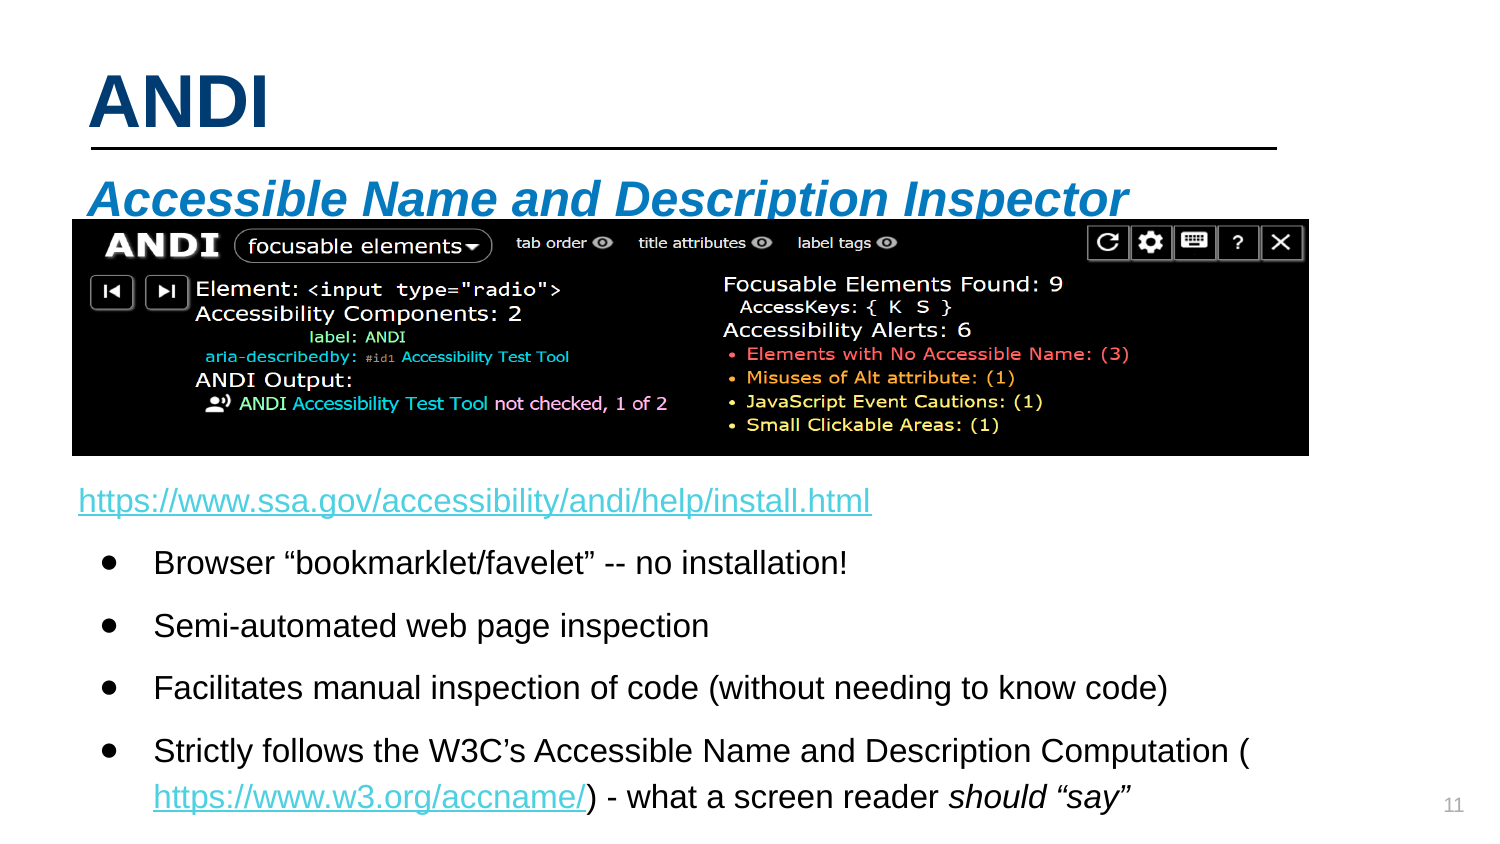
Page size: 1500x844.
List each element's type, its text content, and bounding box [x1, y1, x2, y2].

title ANDI [72, 12, 1390, 142]
subtitle Accessible Name and Description Inspector [72, 142, 1390, 208]
slide_number 11 [1389, 771, 1480, 837]
picture [71, 219, 1309, 457]
list https://www.ssa.gov/accessibility/andi/help/install.html Browser “bookmarklet/favelet” -- no installation! Semi-automated web page inspection Facilitates manual inspection of code (without needing to know code) Strictly follows the W3C’s Accessible Name and Description Computation (https://www.w3.org/accname/) - what a screen reader should “say” [63, 457, 1382, 832]
